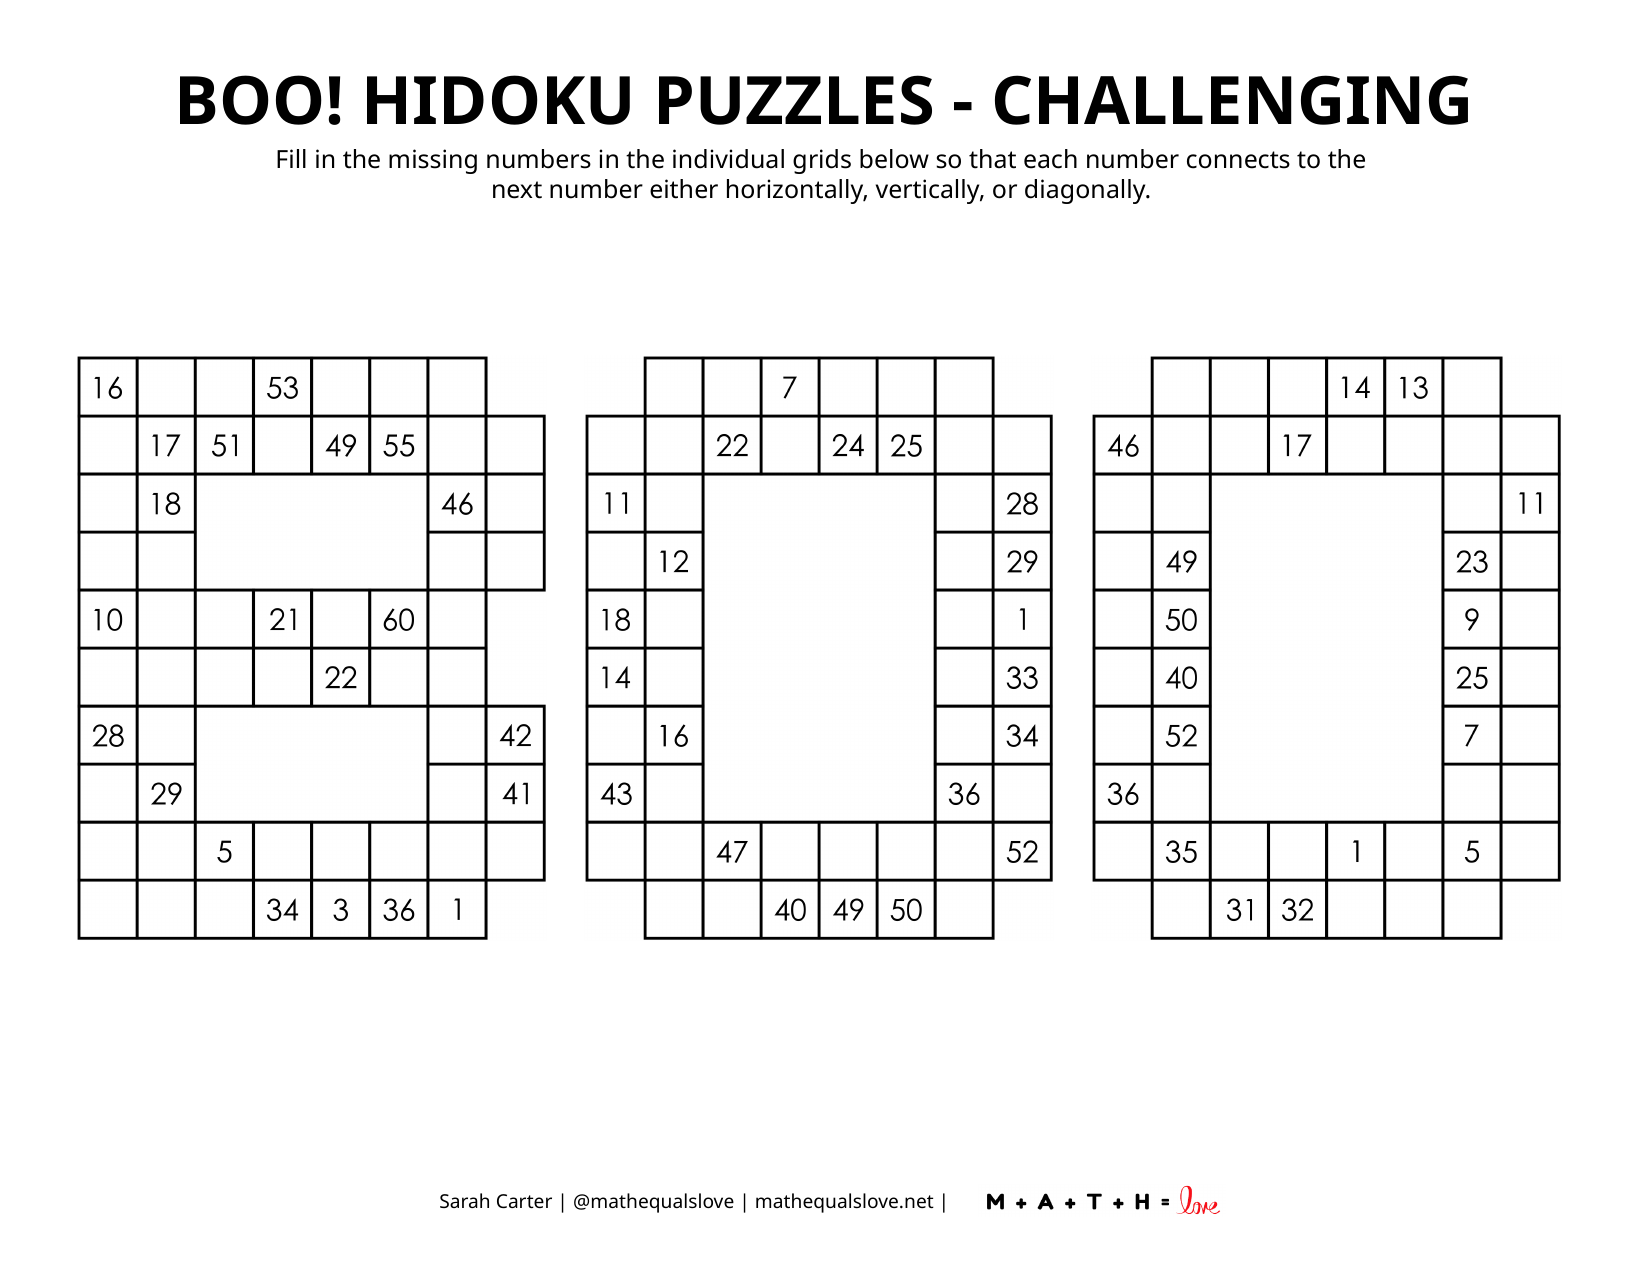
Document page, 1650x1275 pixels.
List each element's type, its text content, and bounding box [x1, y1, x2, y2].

picture [1091, 355, 1562, 942]
text_box Sarah Carter | @mathequalslove | mathequalslove.net | [424, 1182, 1259, 1220]
picture [76, 355, 547, 942]
text_box BOO! HIDOKU PUZZLES - CHALLENGING [76, 50, 1574, 135]
picture [978, 1183, 1226, 1218]
picture [583, 355, 1055, 942]
text_box Fill in the missing numbers in the individual grids below so that each number connects to the next number either horizontally, vertically, or diagonally. [0, 135, 1650, 211]
